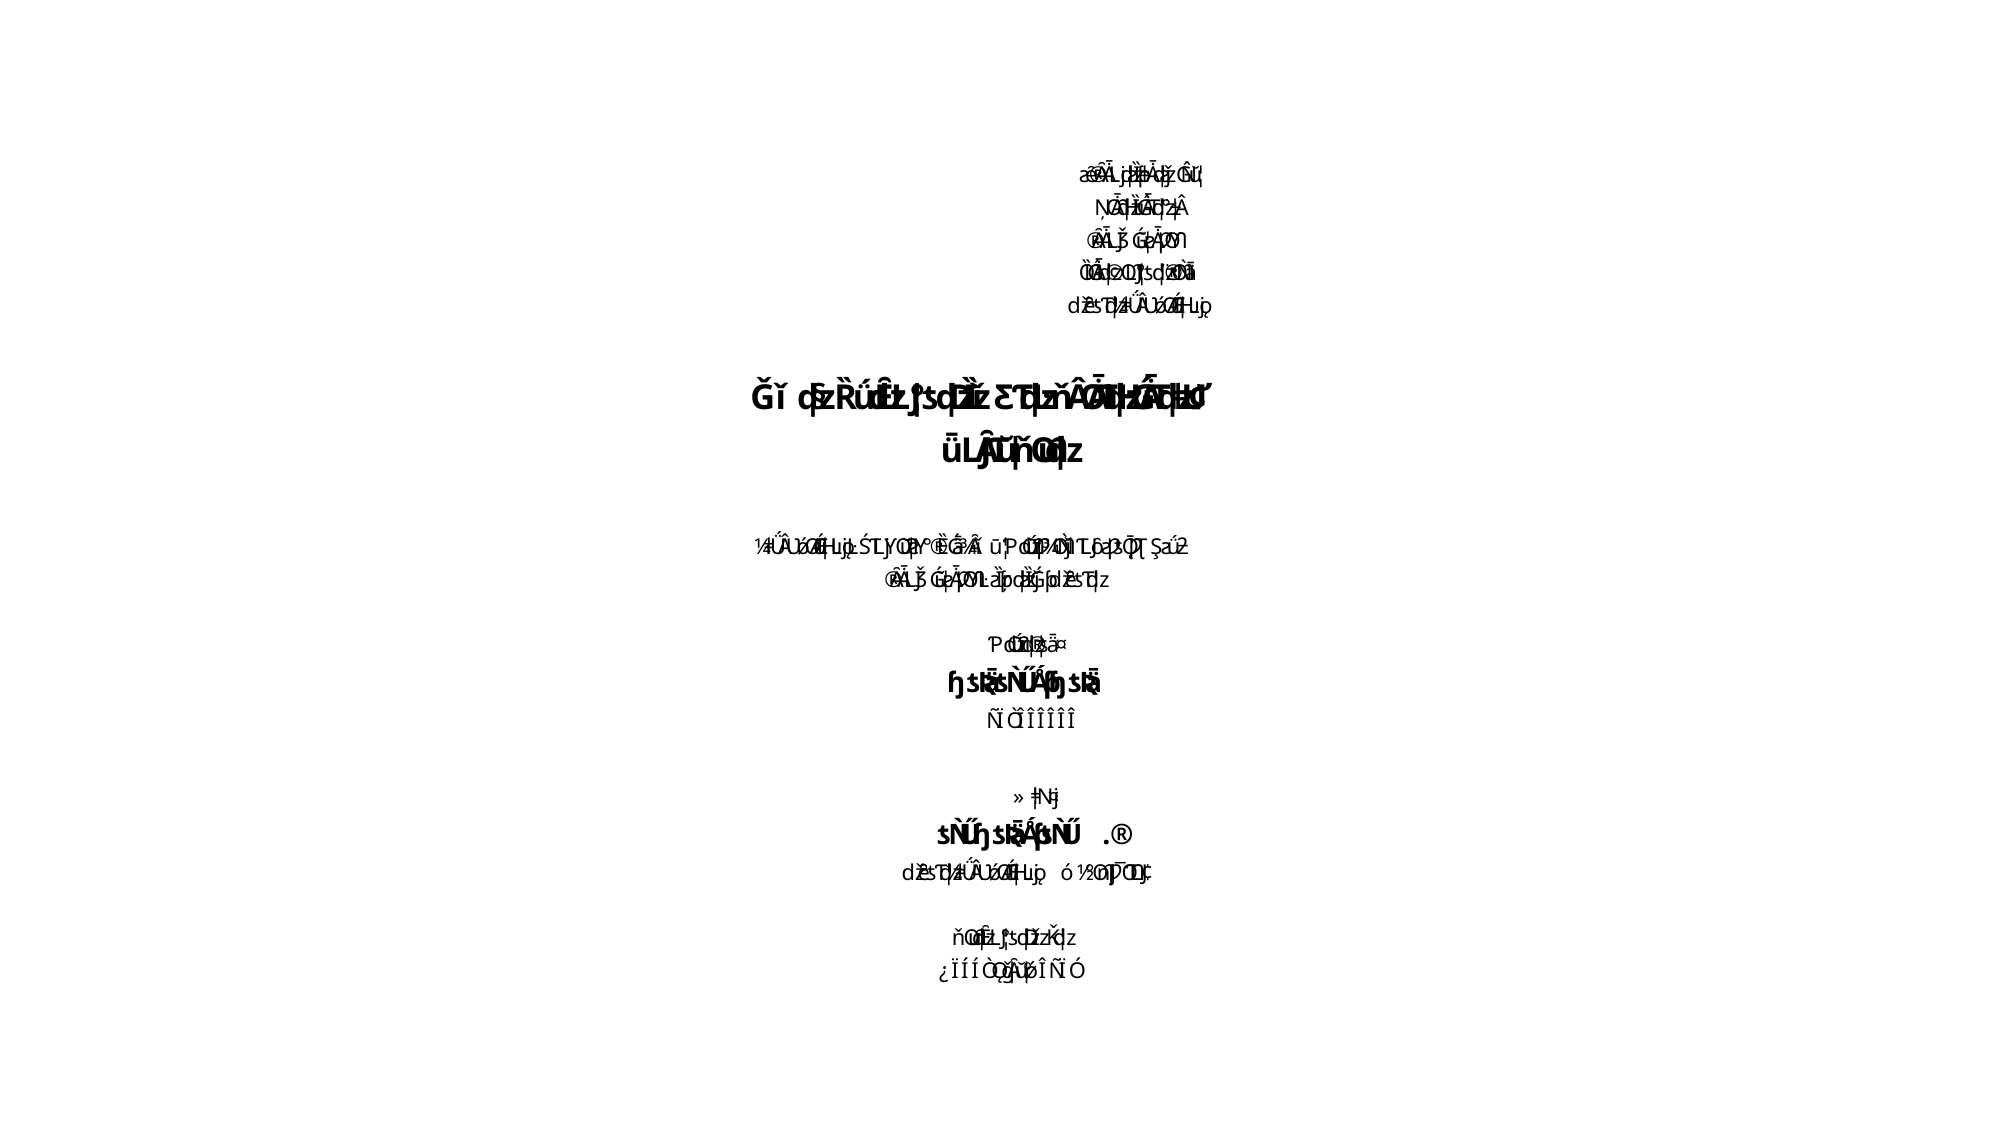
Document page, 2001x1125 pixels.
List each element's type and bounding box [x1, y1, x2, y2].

picture [742, 154, 1281, 1013]
